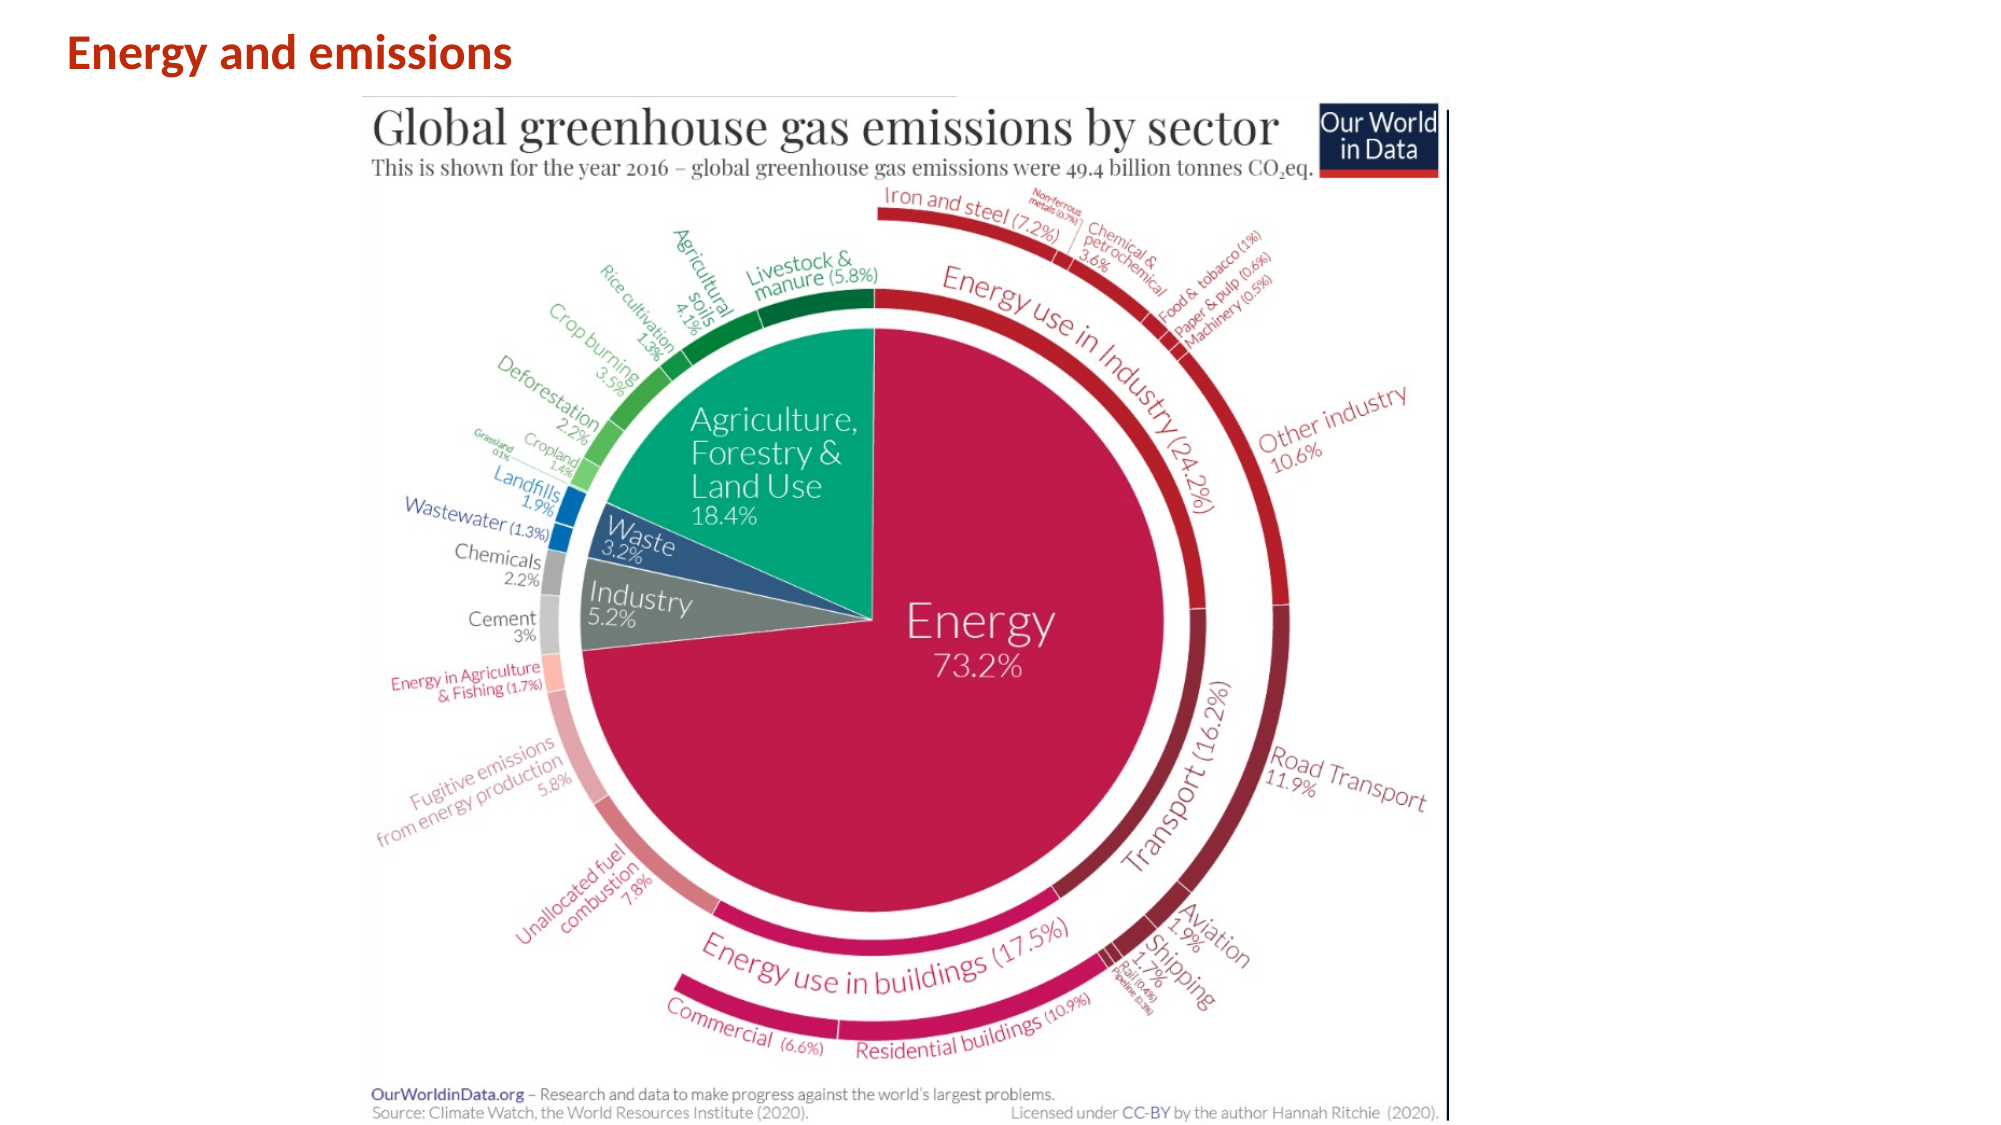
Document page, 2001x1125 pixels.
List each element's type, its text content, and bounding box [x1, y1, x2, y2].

picture [361, 96, 1450, 1125]
list Energy and emissions [52, 26, 1895, 680]
